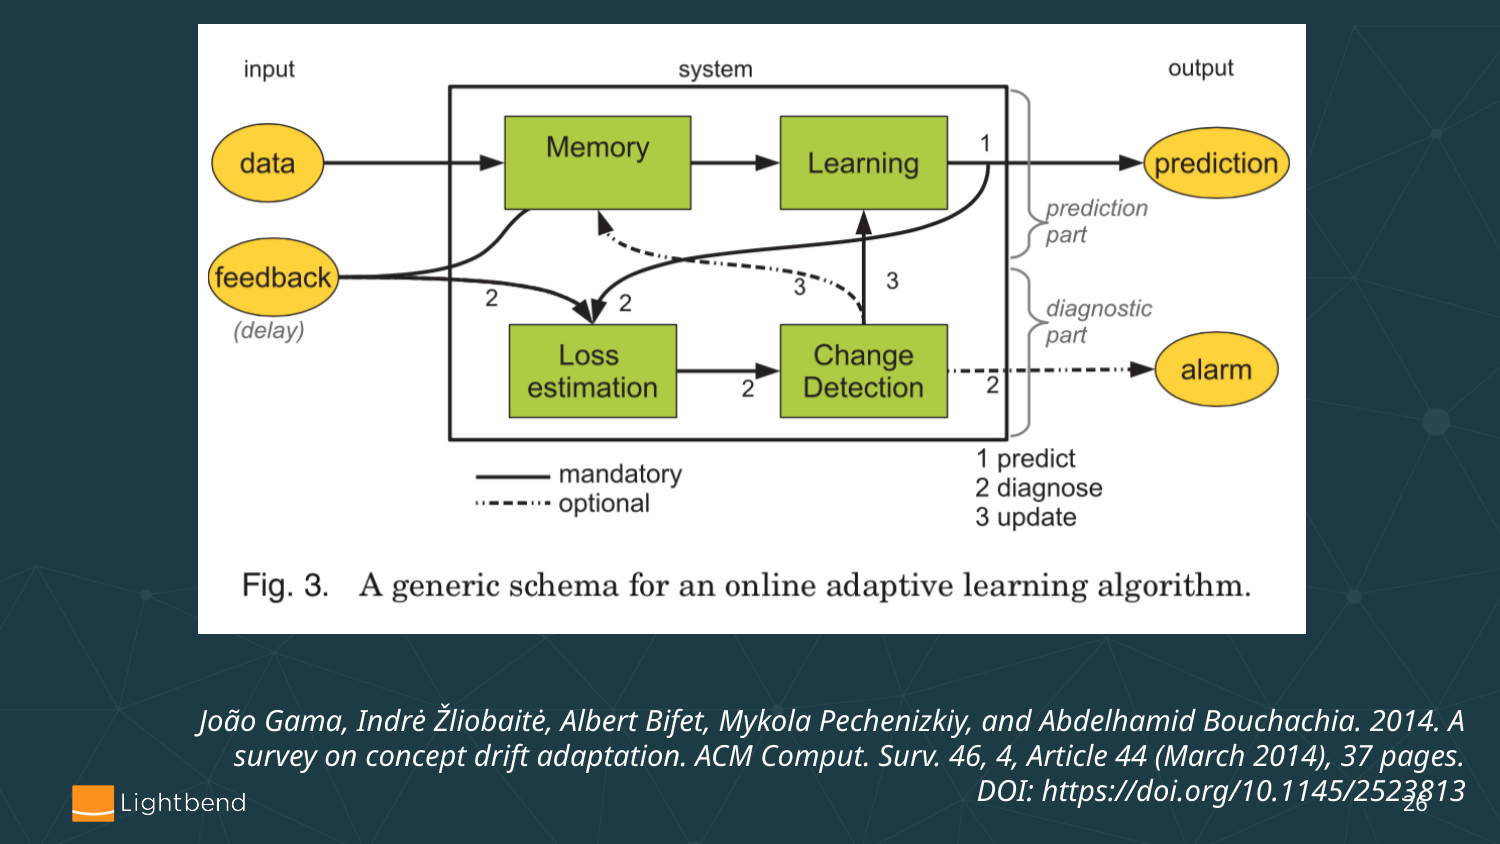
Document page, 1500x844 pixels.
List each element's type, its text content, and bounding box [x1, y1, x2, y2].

picture [198, 24, 1306, 635]
picture [72, 785, 183, 822]
text_box João Gama, Indrė Žliobaitė, Albert Bifet, Mykola Pechenizkiy, and Abdelhamid Bouchachia. 2014. A survey on concept drift adaptation. ACM Comput. Surv. 46, 4, Article 44 (March 2014), 37 pages. DOI: https://doi.org/10.1145/2523813 [183, 687, 1482, 825]
